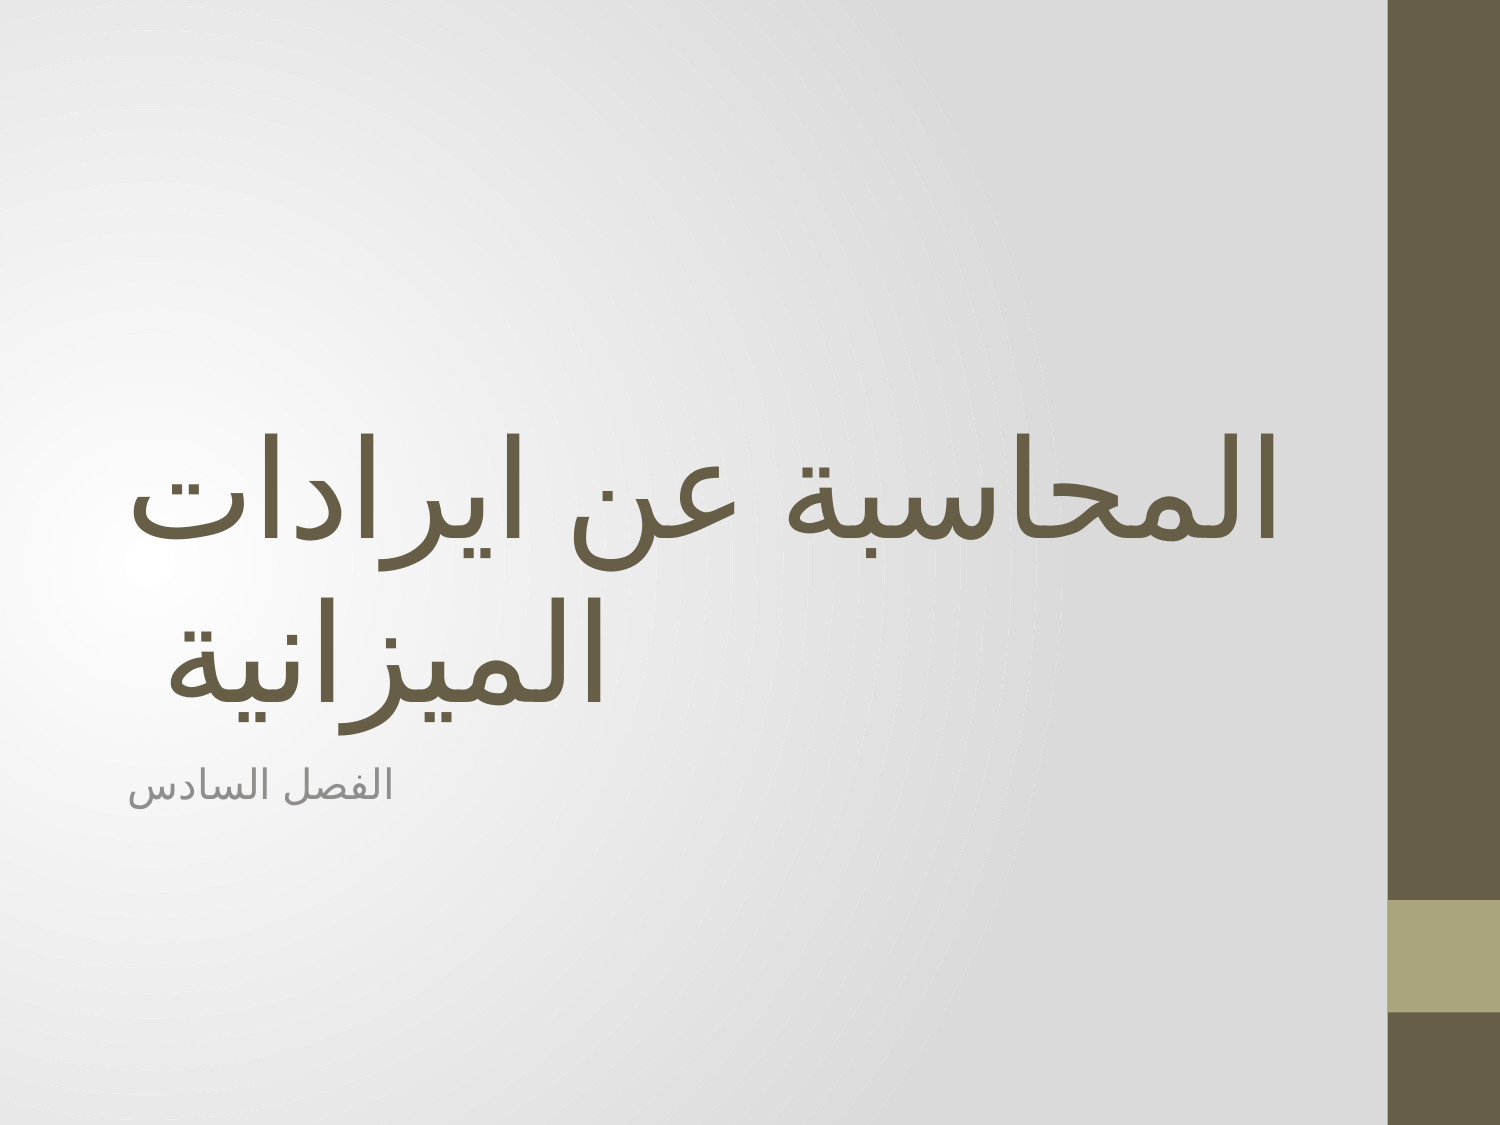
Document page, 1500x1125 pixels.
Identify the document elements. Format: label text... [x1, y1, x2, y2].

title المحاسبة عن ايرادات الميزانية [112, 312, 1350, 738]
subtitle الفصل السادس [112, 750, 1173, 925]
